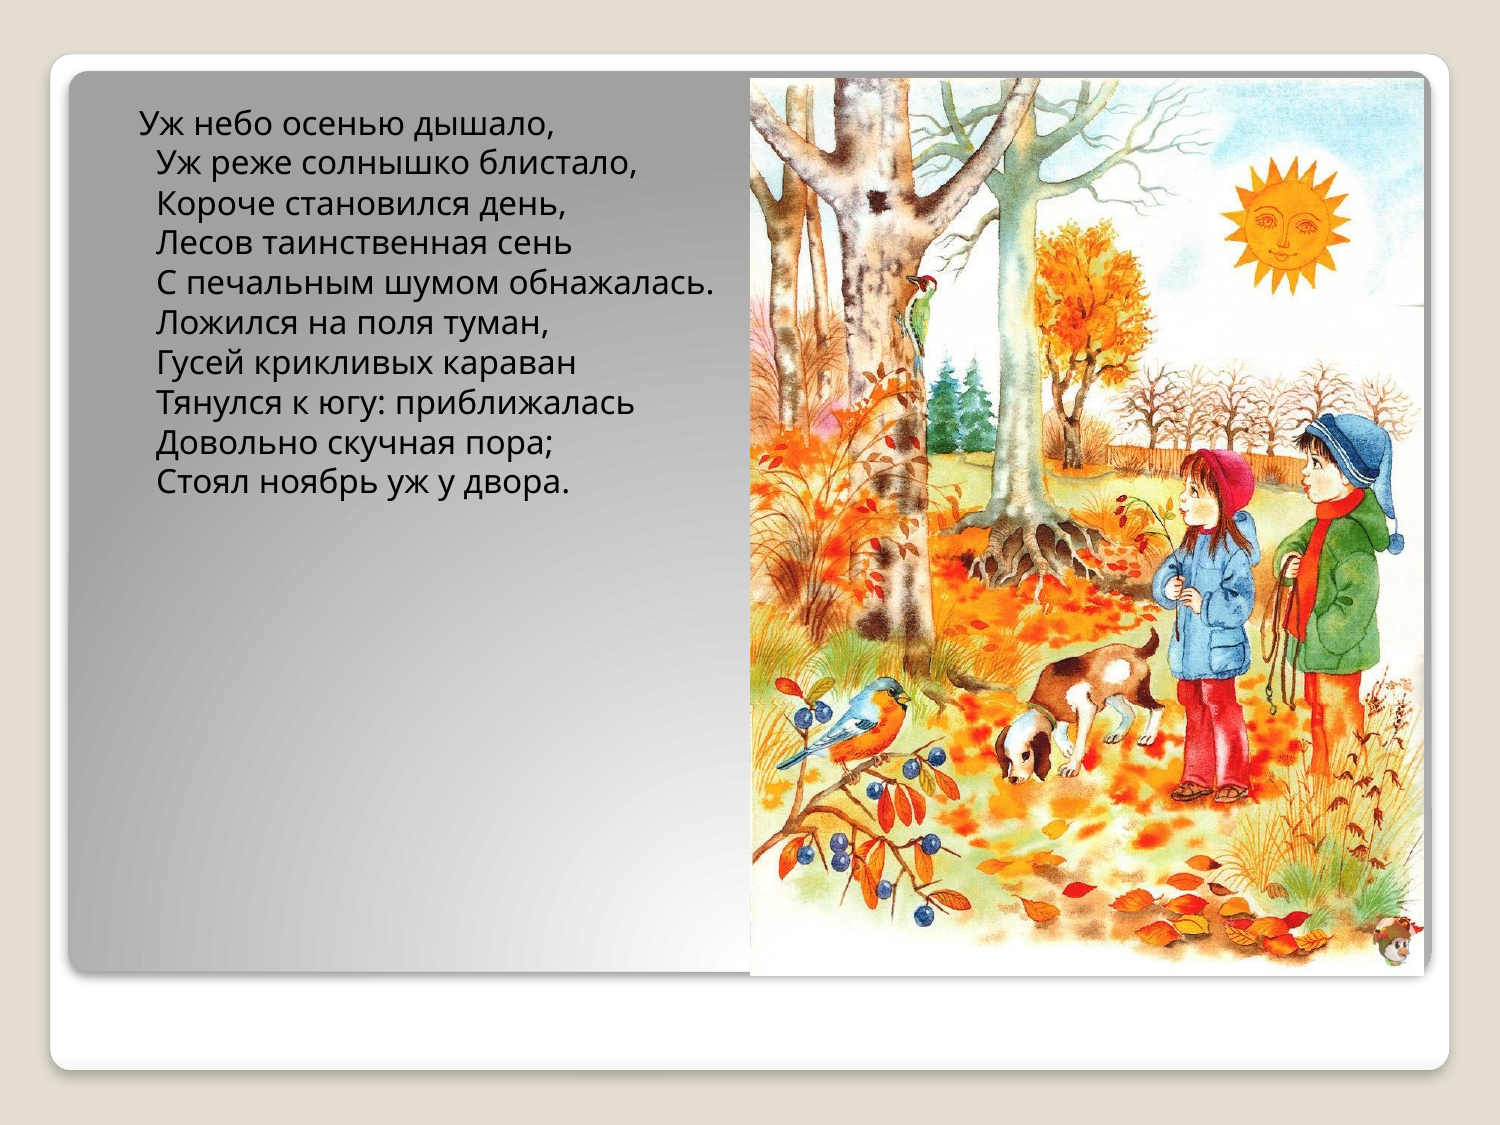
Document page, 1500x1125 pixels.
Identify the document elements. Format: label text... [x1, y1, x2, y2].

picture [749, 77, 1424, 977]
list Уж небо осенью дышало, Уж реже солнышко блистало, Короче становился день, Лесов таинственная сень С печальным шумом обнажалась. Ложился на поля туман, Гусей крикливых караван Тянулся к югу: приближалась Довольно скучная пора; Стоял ноябрь уж у двора. [82, 86, 743, 774]
